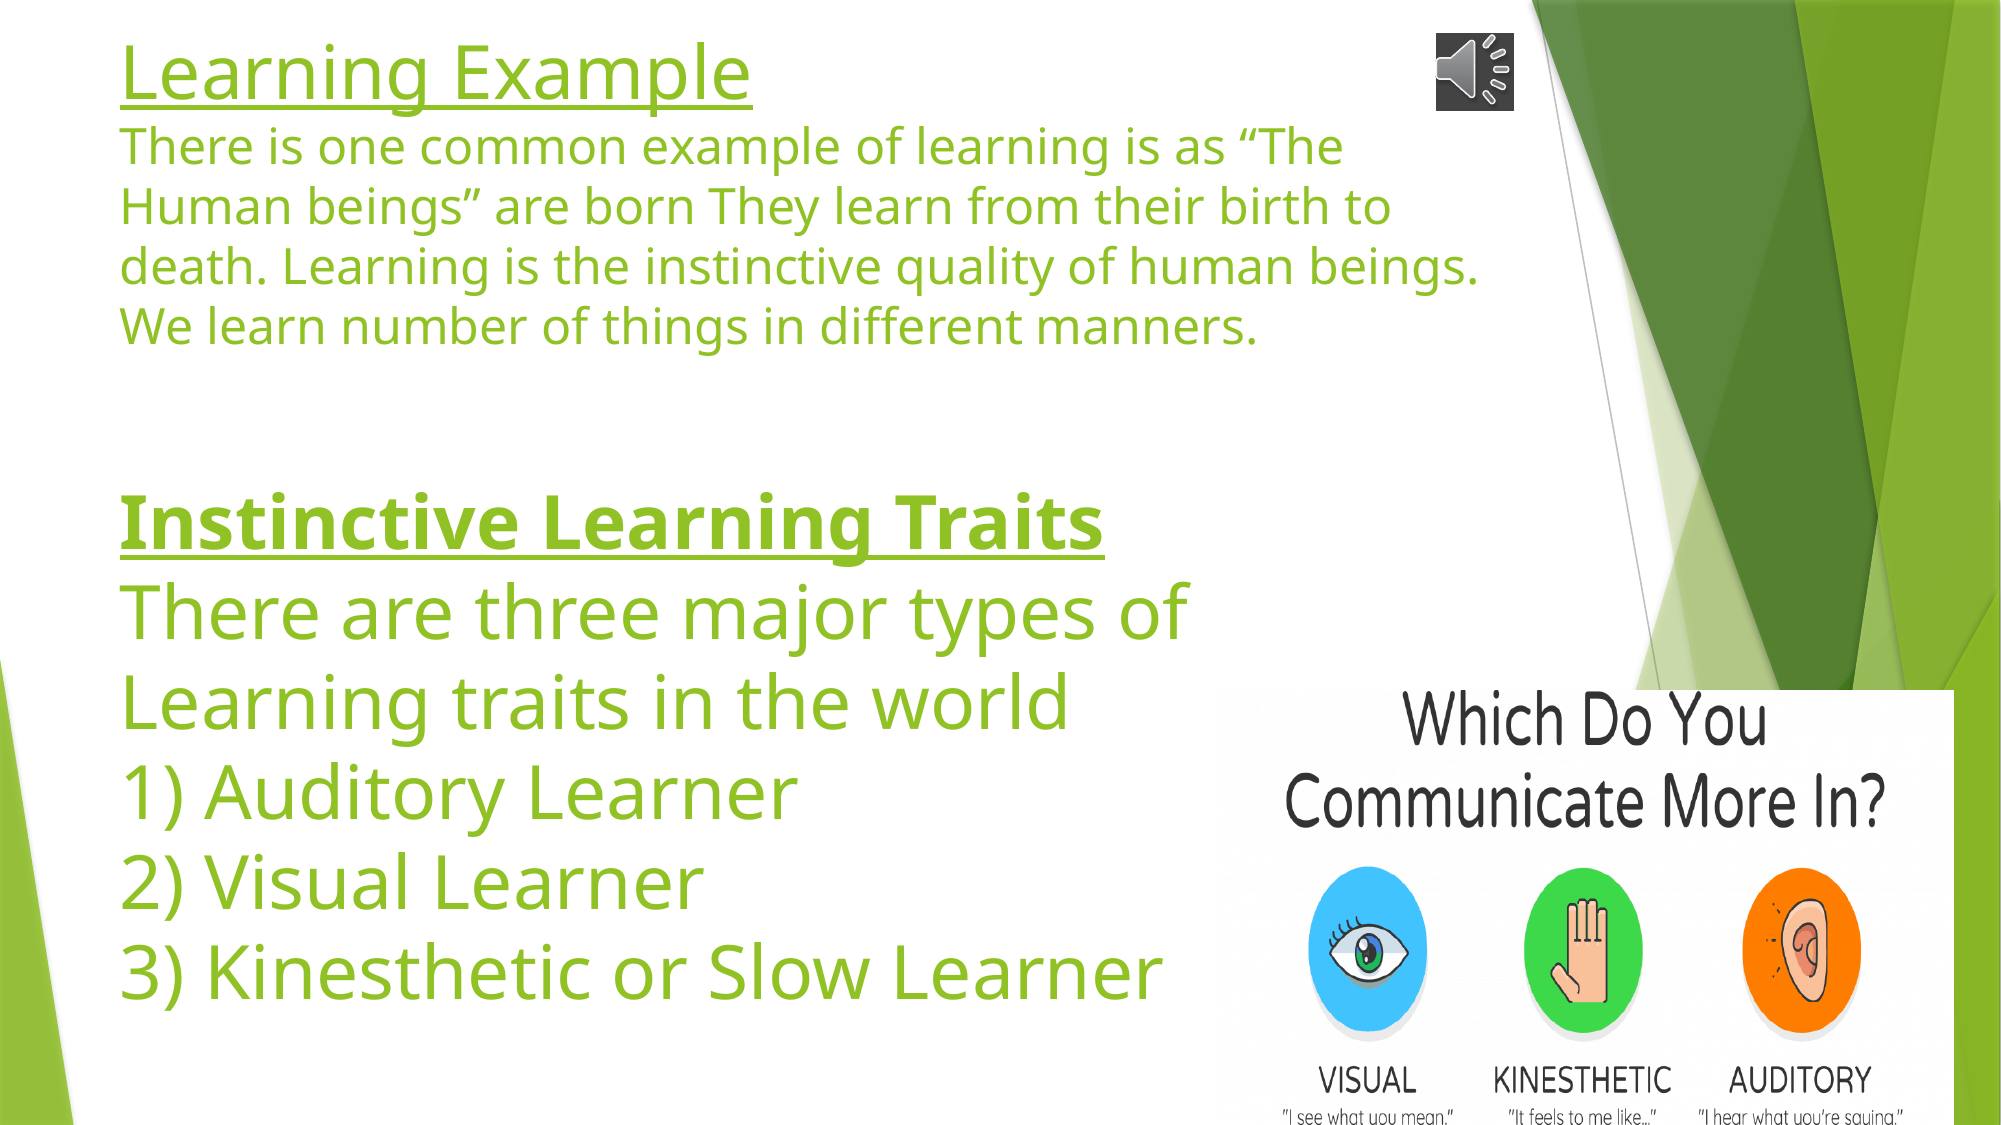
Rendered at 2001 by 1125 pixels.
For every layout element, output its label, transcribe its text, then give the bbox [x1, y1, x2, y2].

picture [1215, 690, 1955, 1125]
title Learning Example There is one common example of learning is as “The Human beings’’ are born They learn from their birth to death. Learning is the instinctive quality of human beings. We learn number of things in different manners. Instinctive Learning Traits There are three major types of Learning traits in the world 1) Auditory Learner 2) Visual Learner 3) Kinesthetic or Slow Learner [104, 16, 1515, 1113]
picture [1434, 31, 1516, 113]
